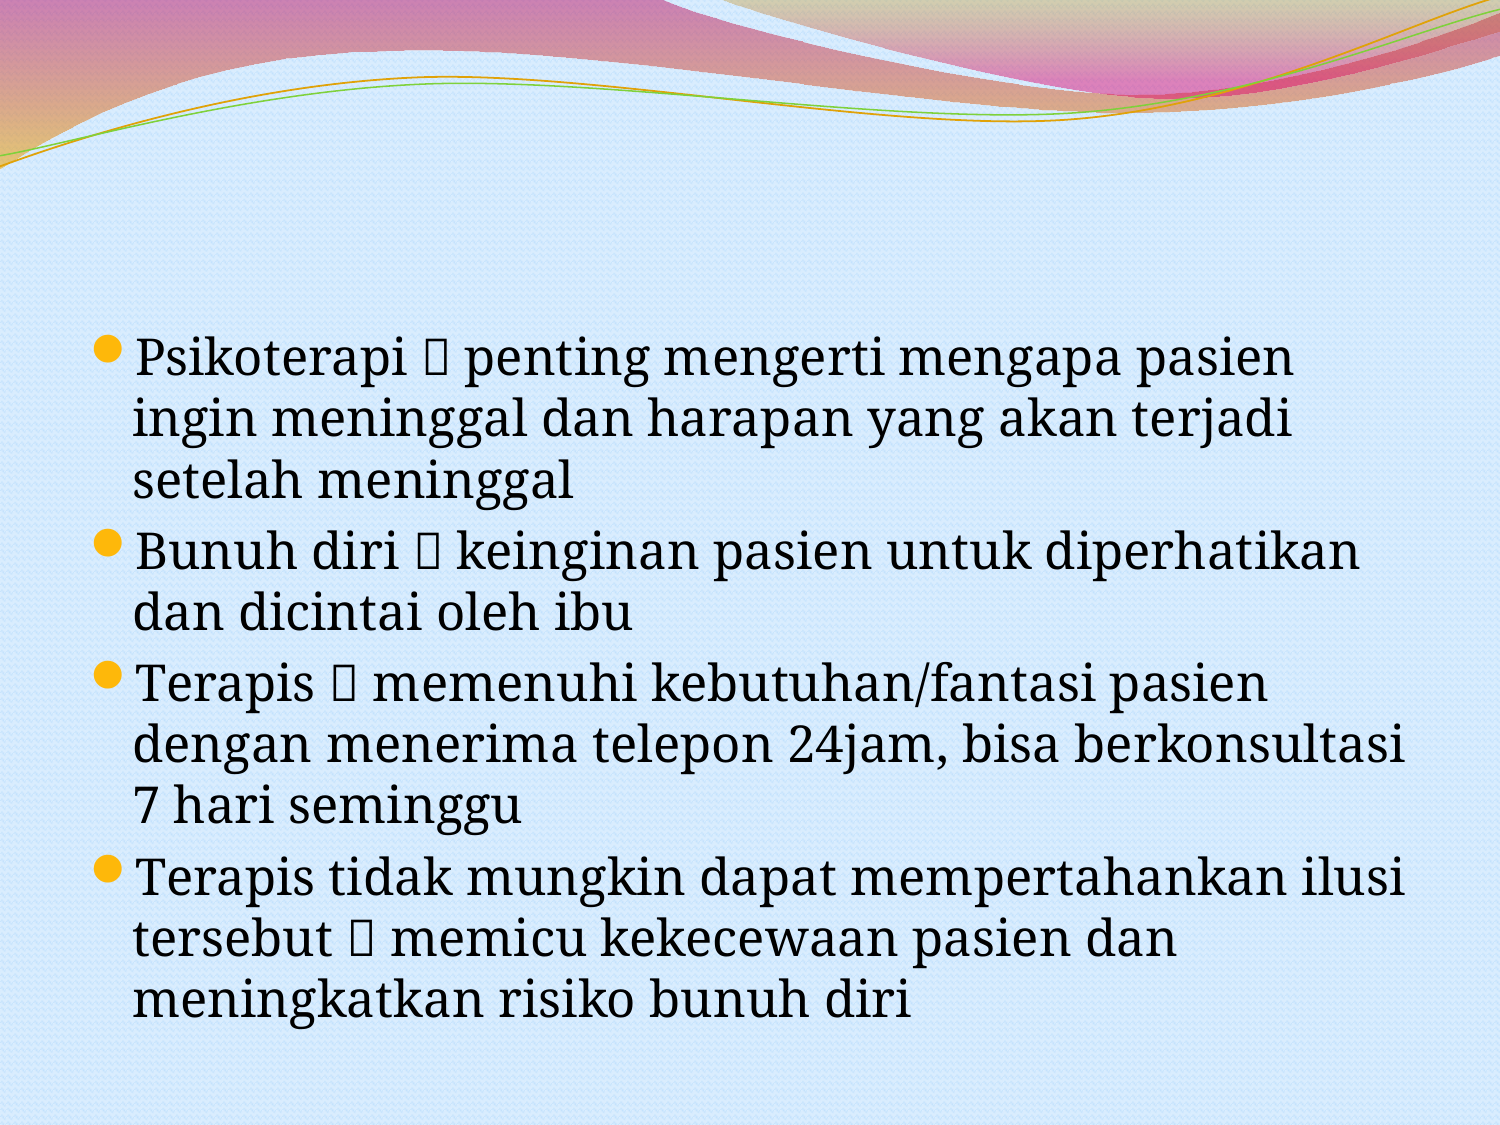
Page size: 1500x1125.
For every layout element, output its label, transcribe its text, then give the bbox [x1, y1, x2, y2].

list Psikoterapi  penting mengerti mengapa pasien ingin meninggal dan harapan yang akan terjadi setelah meninggal Bunuh diri  keinginan pasien untuk diperhatikan dan dicintai oleh ibu Terapis  memenuhi kebutuhan/fantasi pasien dengan menerima telepon 24jam, bisa berkonsultasi 7 hari seminggu Terapis tidak mungkin dapat mempertahankan ilusi tersebut  memicu kekecewaan pasien dan meningkatkan risiko bunuh diri [75, 317, 1425, 1038]
